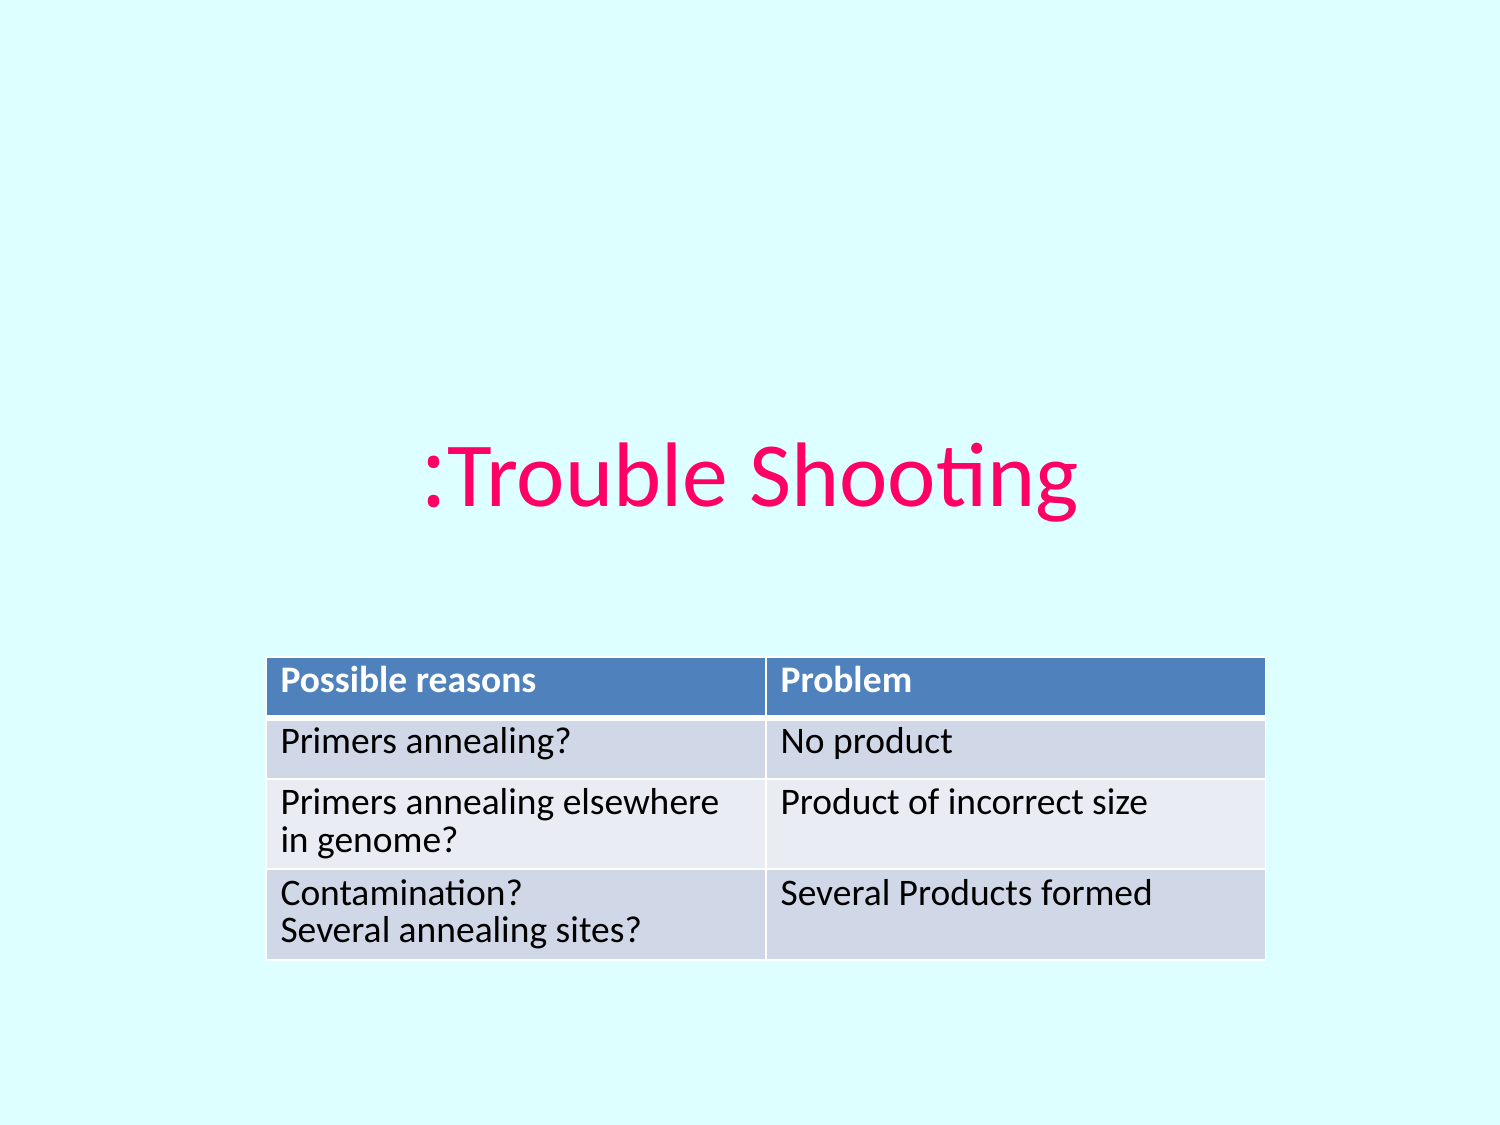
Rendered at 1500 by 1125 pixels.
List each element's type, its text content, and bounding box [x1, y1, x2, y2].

table_cell Contamination? Several annealing sites? [267, 870, 765, 959]
table_header Possible reasons [267, 658, 765, 715]
table_header Problem [767, 658, 1265, 715]
table_cell Primers annealing elsewhere in genome? [267, 780, 765, 868]
table_cell Product of incorrect size [767, 780, 1265, 868]
table_cell Several Products formed [767, 870, 1265, 959]
table_cell Primers annealing? [267, 721, 765, 778]
table_cell No product [767, 721, 1265, 778]
title Trouble Shooting: [112, 349, 1388, 591]
